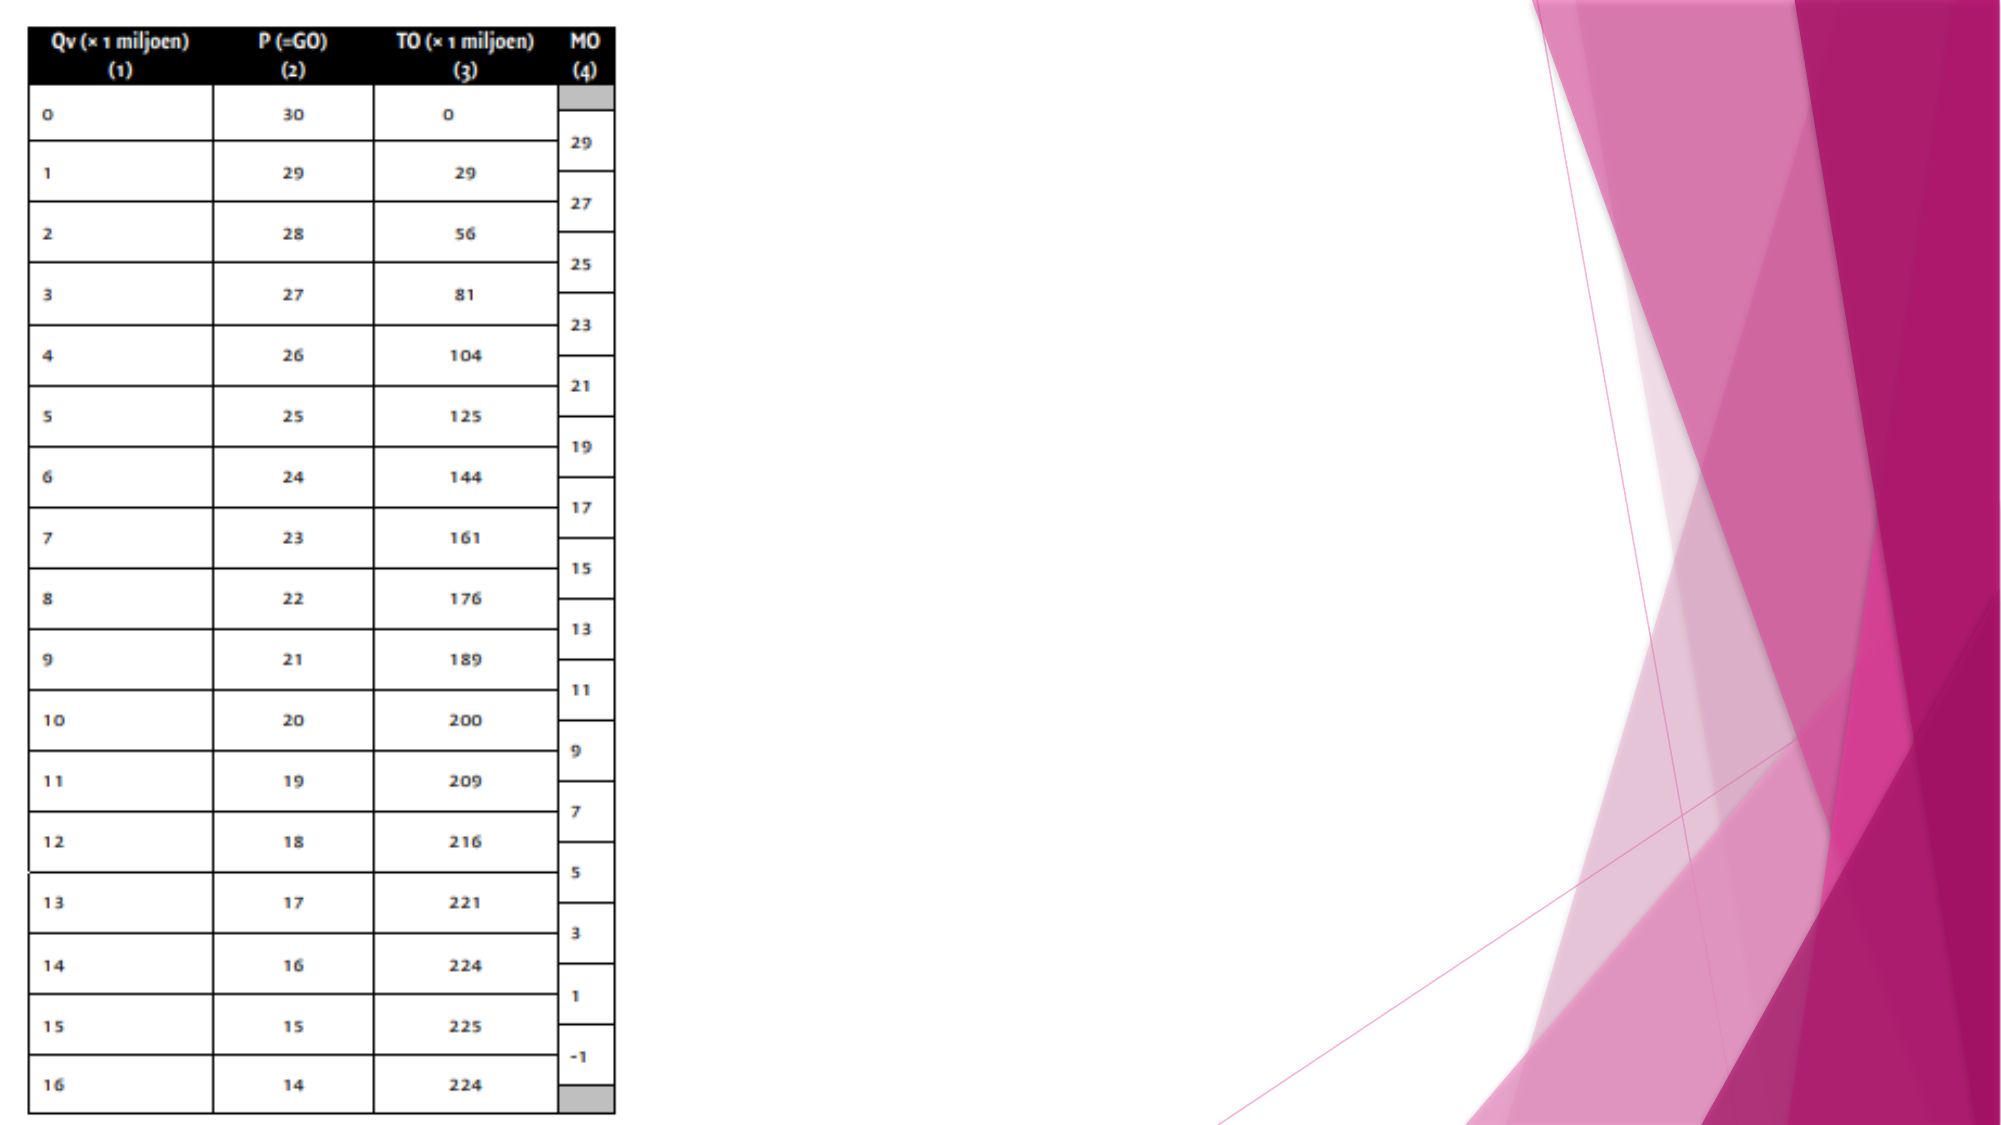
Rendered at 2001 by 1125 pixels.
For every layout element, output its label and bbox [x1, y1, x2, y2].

picture [0, 0, 638, 1125]
